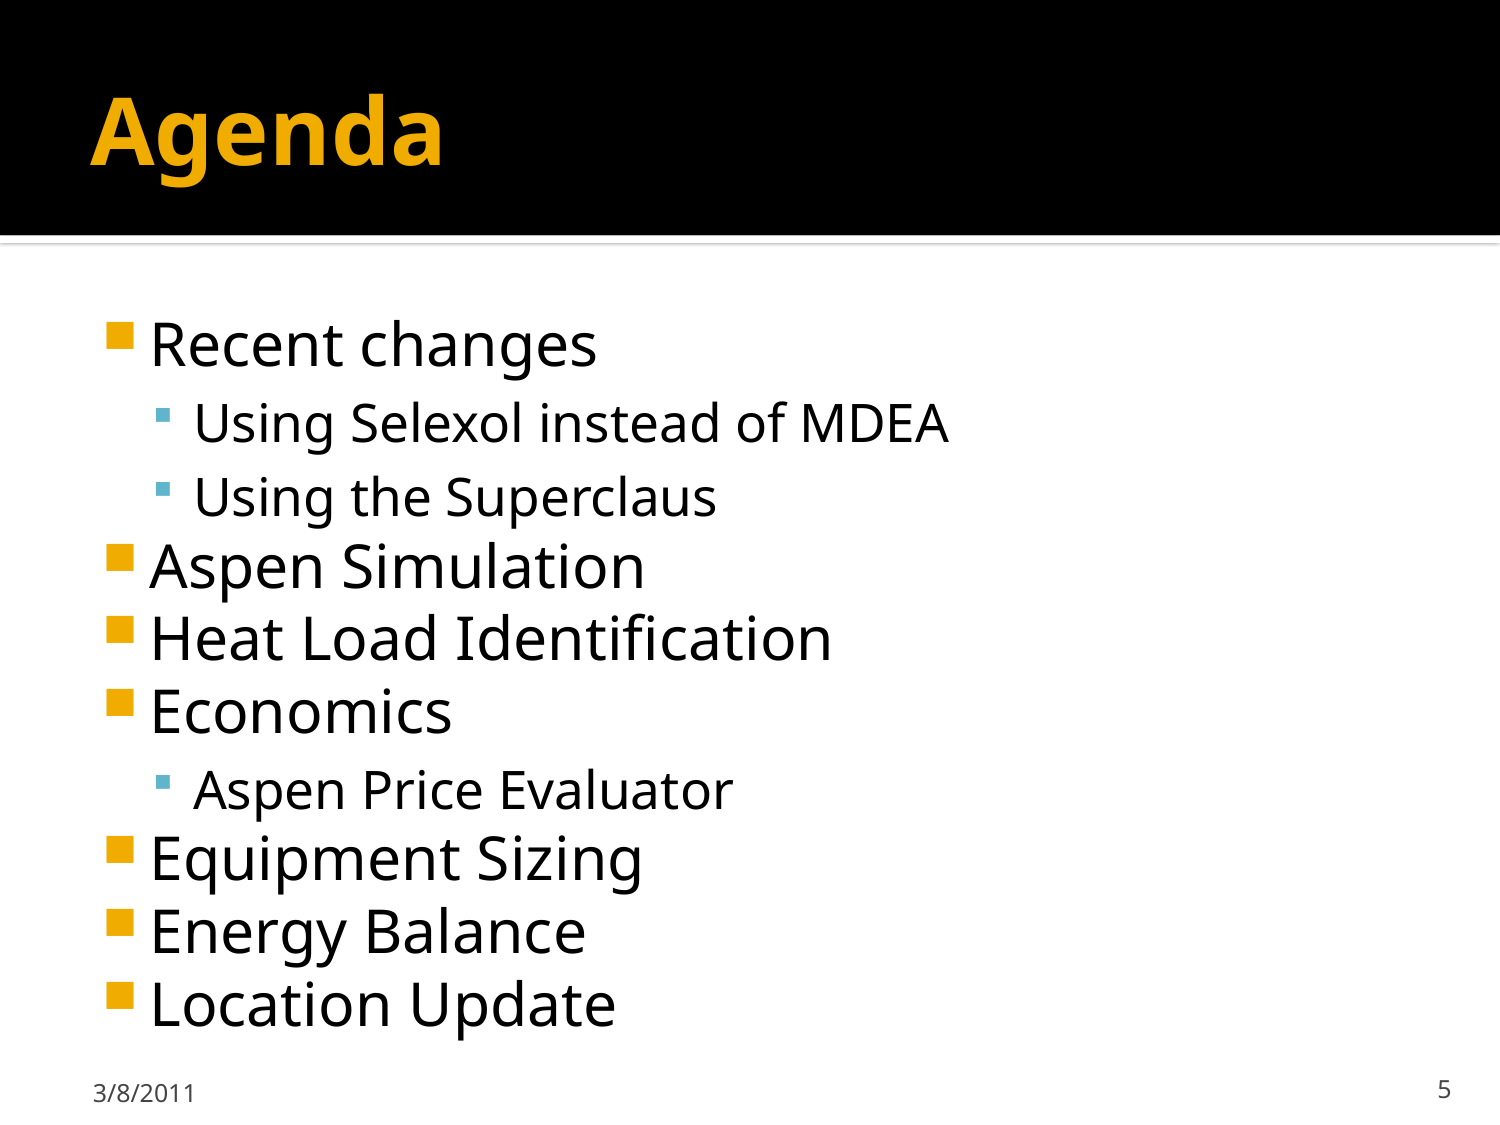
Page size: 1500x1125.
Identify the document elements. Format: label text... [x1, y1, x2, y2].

slide_number 5 [1345, 1062, 1467, 1108]
title Agenda [75, 25, 1425, 231]
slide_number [75, 1062, 425, 1108]
list Recent changes Using Selexol instead of MDEA Using the Superclaus Aspen Simulation Heat Load Identification Economics Aspen Price Evaluator Equipment Sizing Energy Balance Location Update [75, 291, 1425, 1050]
